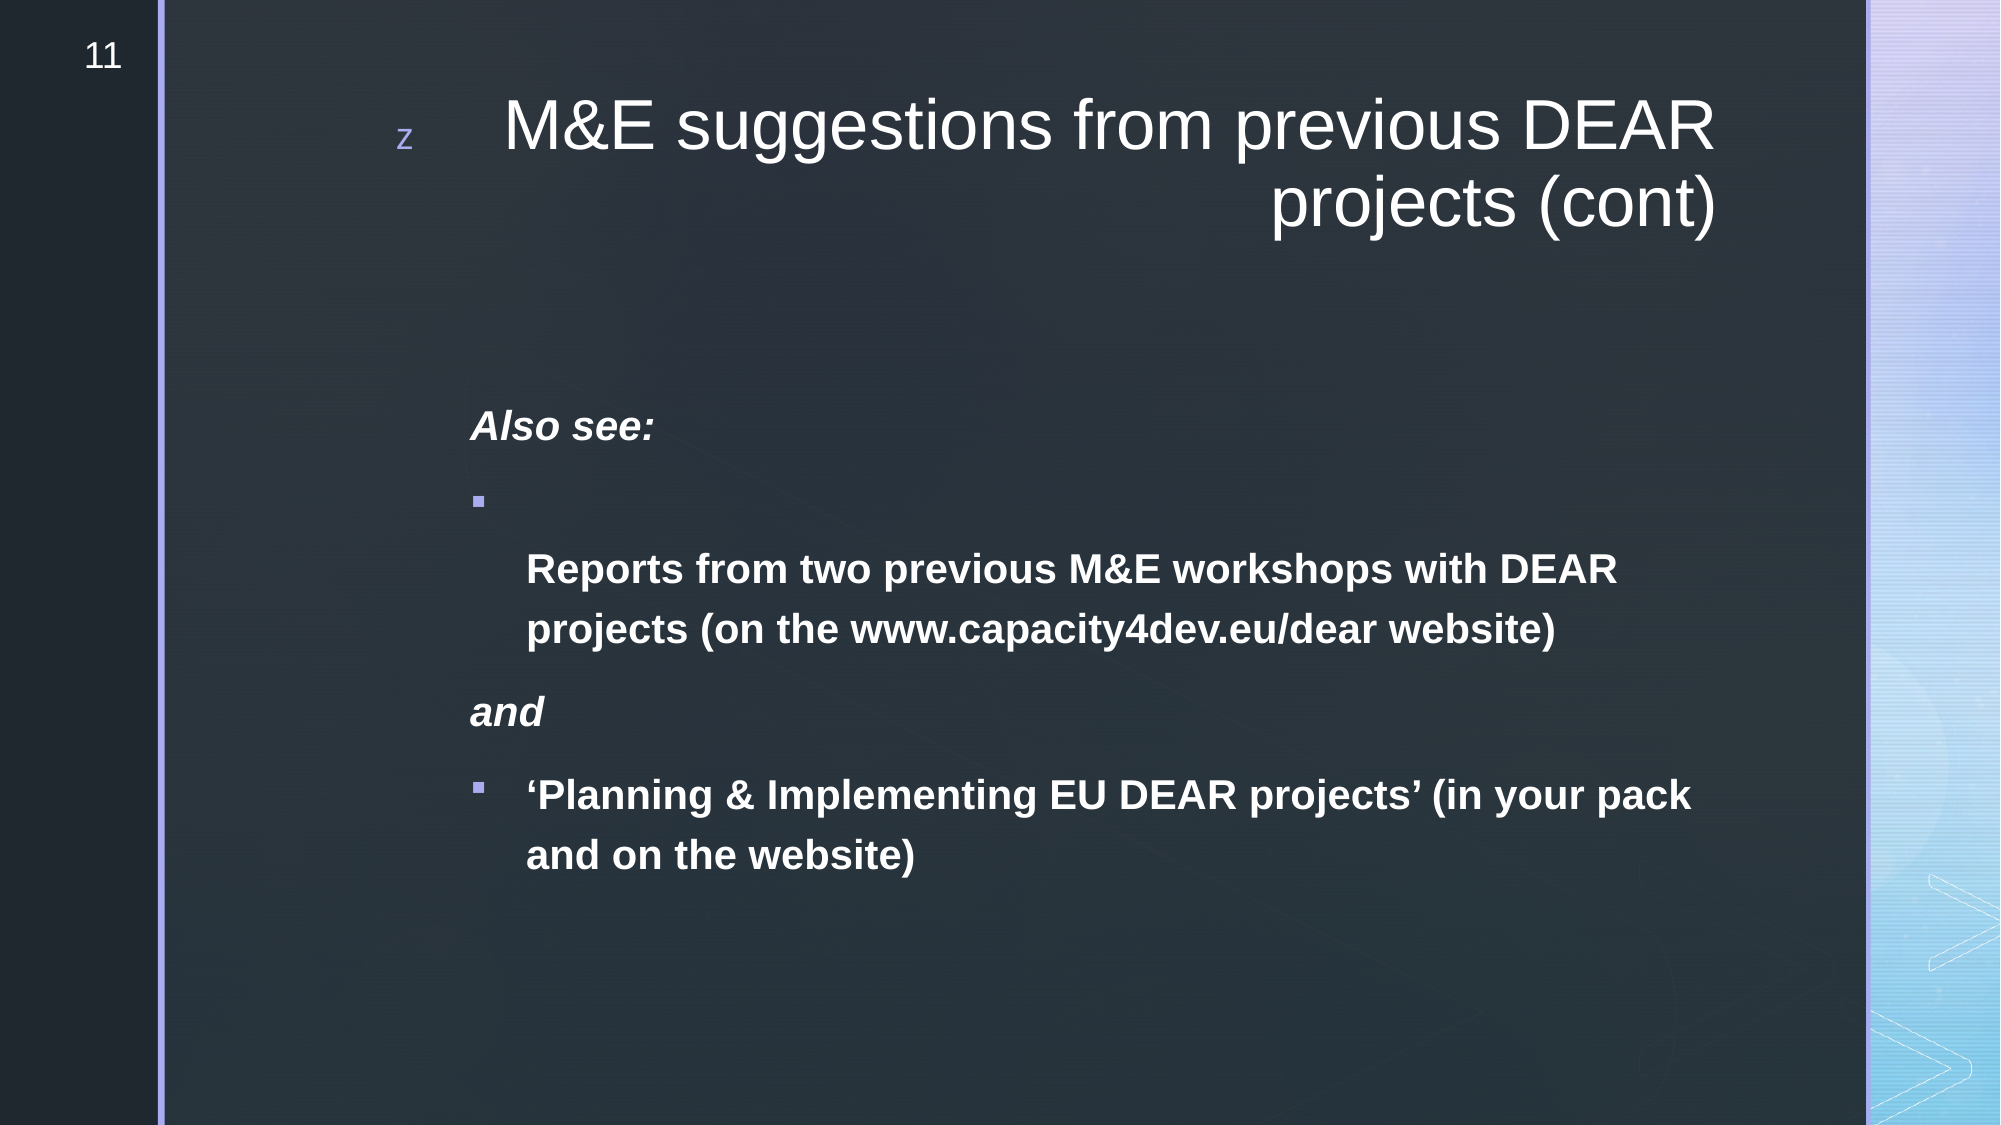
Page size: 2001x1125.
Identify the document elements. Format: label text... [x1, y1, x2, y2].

list Also see: Reports from two previous M&E workshops with DEAR projects (on the www.capacity4dev.eu/dear website) and ‘Planning & Implementing EU DEAR projects’ (in your pack and on the website) [454, 344, 1734, 923]
slide_number 11 [25, 26, 131, 80]
title M&E suggestions from previous DEAR projects (cont) [369, 81, 1734, 258]
picture [1871, 0, 2001, 1125]
